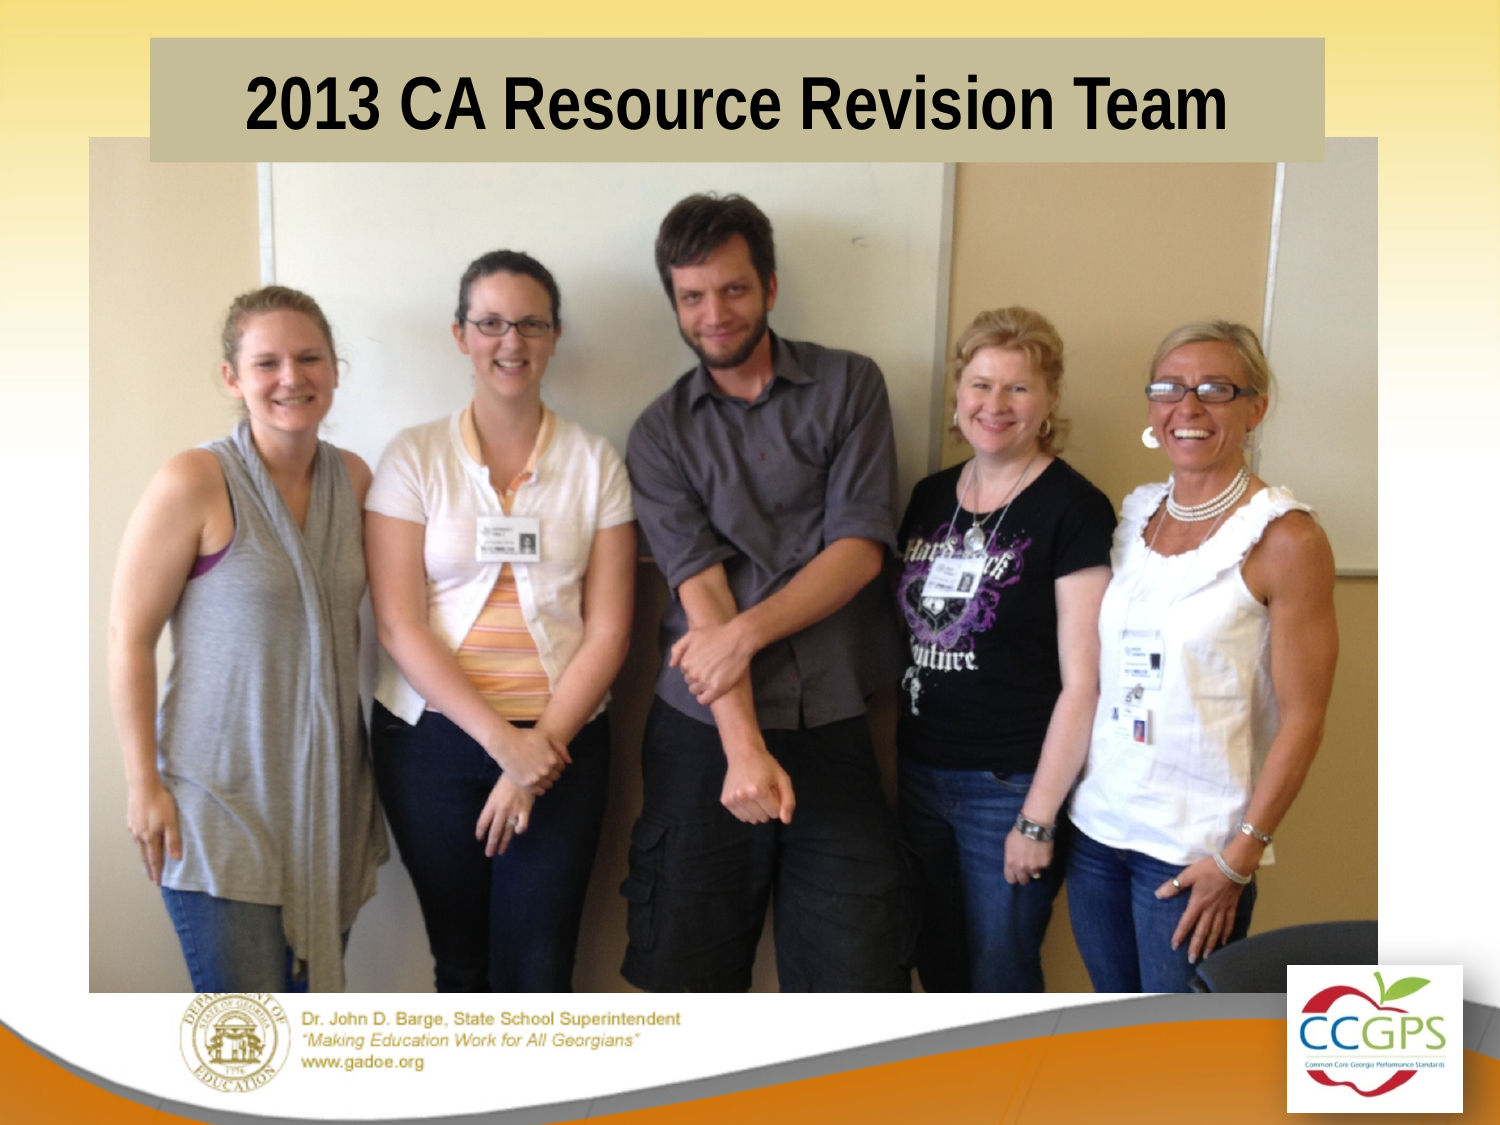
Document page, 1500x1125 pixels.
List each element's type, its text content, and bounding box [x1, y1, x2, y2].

title 2013 CA Resource Revision Team [149, 37, 1326, 135]
picture [0, 0, 1500, 1125]
